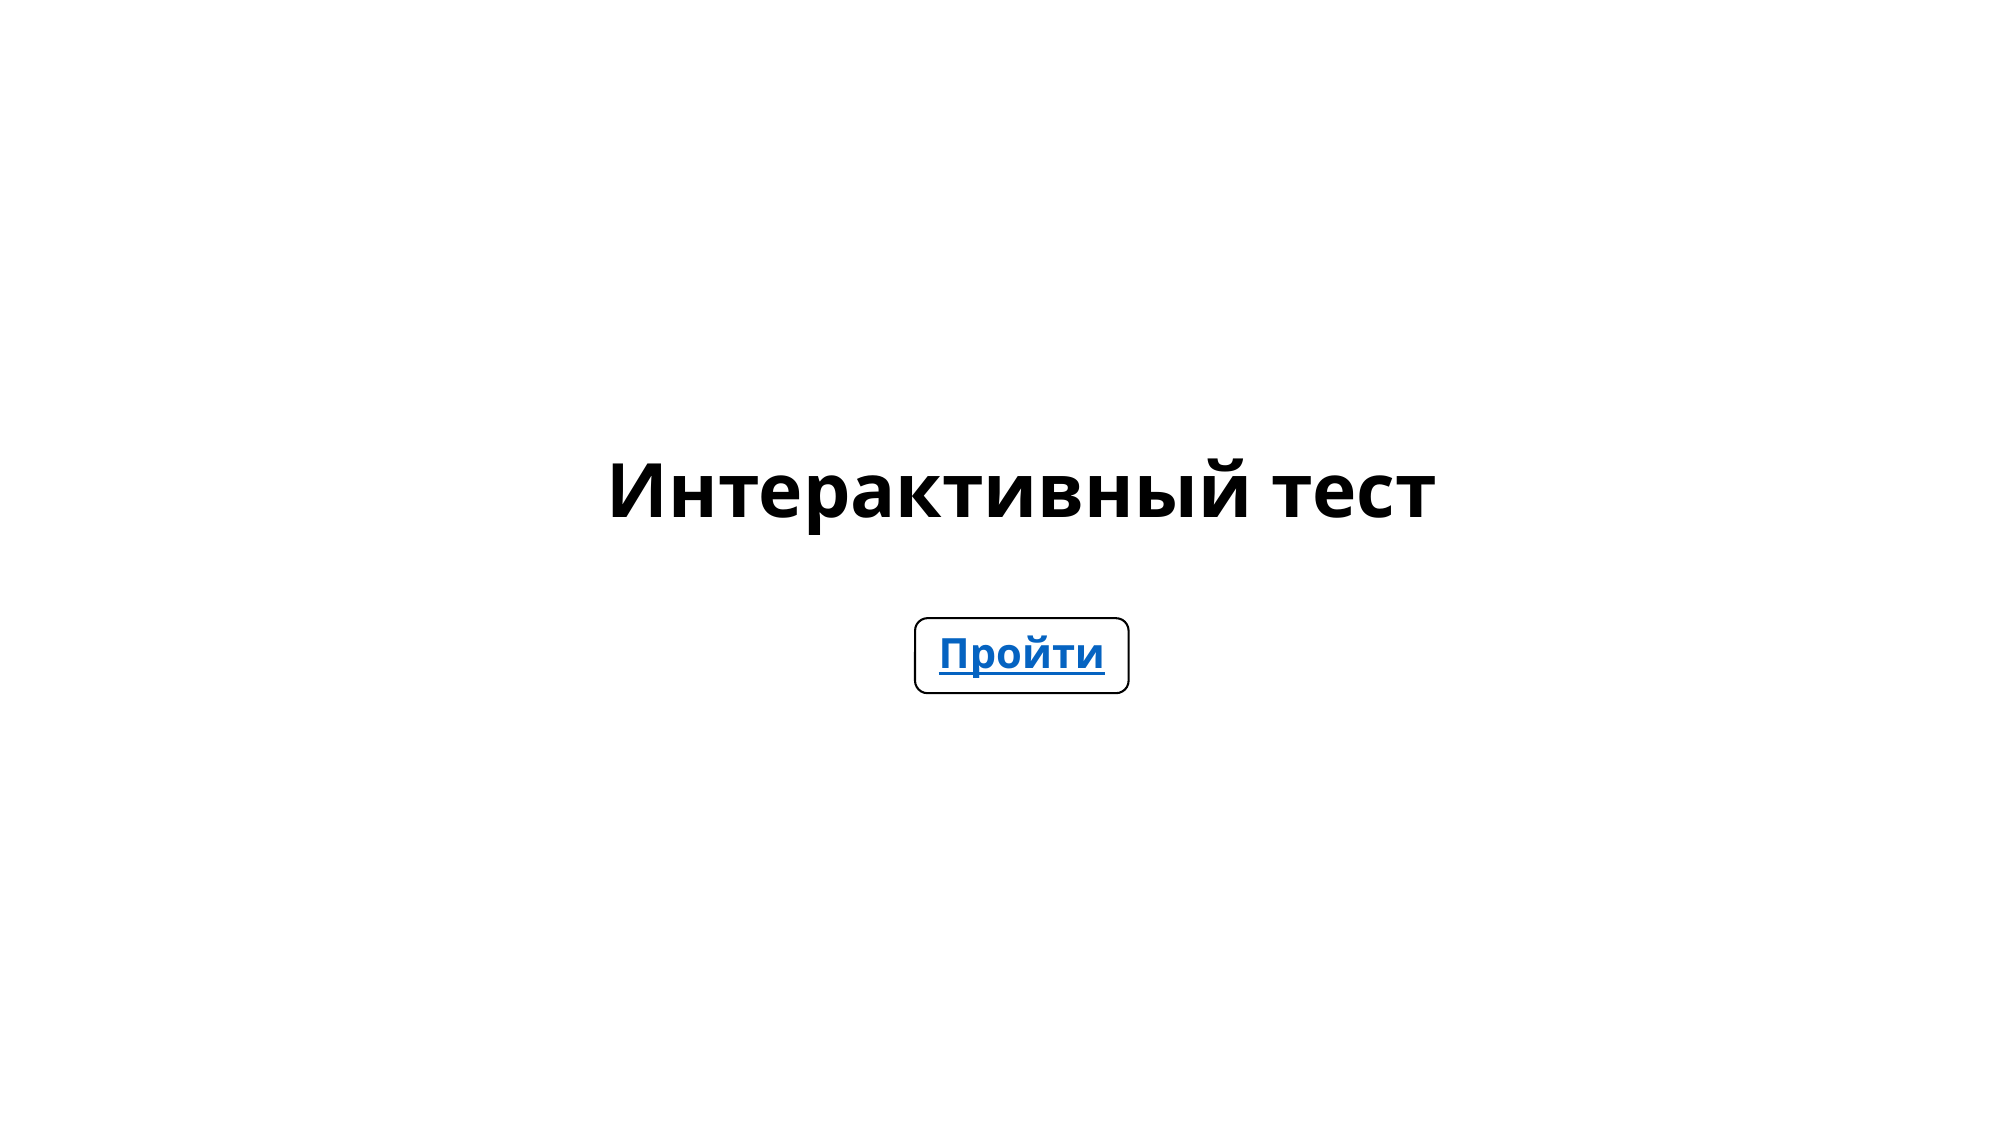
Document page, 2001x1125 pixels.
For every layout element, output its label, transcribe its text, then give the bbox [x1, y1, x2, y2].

text_box Пройти [913, 617, 1130, 695]
title Интерактивный тест [207, 369, 1837, 619]
